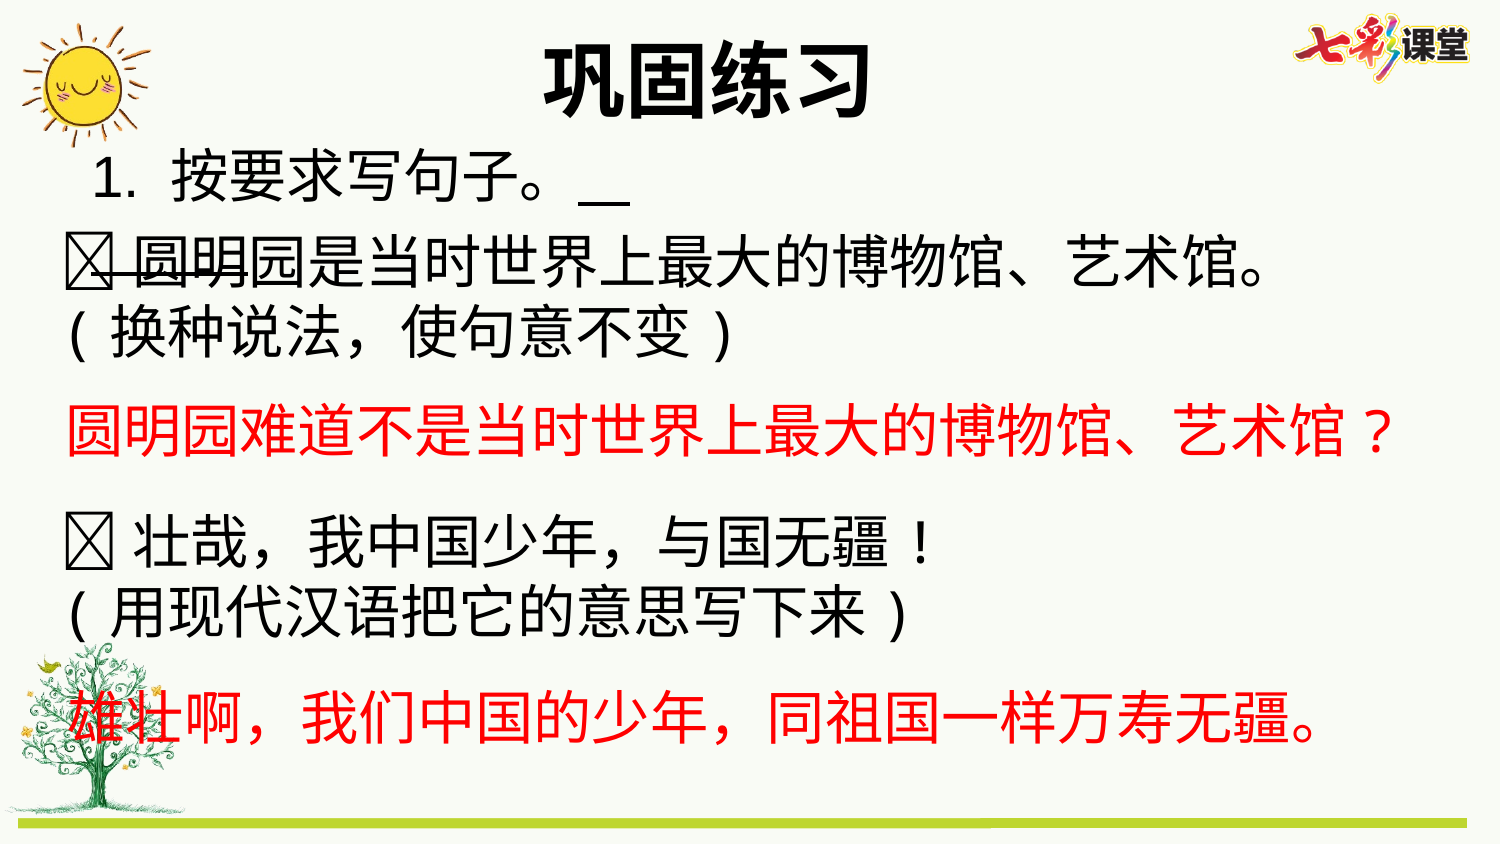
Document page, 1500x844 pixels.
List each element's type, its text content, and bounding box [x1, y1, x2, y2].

text_box 1. 按要求写句子。 [76, 131, 655, 287]
text_box 巩固练习 [528, 20, 891, 136]
text_box 圆明园难道不是当时世界上最大的博物馆、艺术馆? [50, 387, 1427, 472]
text_box 雄壮啊，我们中国的少年，同祖国一样万寿无疆。 [52, 673, 1365, 759]
picture [0, 608, 1467, 844]
picture [0, 0, 173, 172]
picture [1291, 9, 1472, 87]
text_box 圆明园是当时世界上最大的博物馆、艺术馆。 (换种说法，使句意不变) 壮哉，我中国少年，与国无疆! (用现代汉语把它的意思写下来) [45, 217, 1447, 723]
